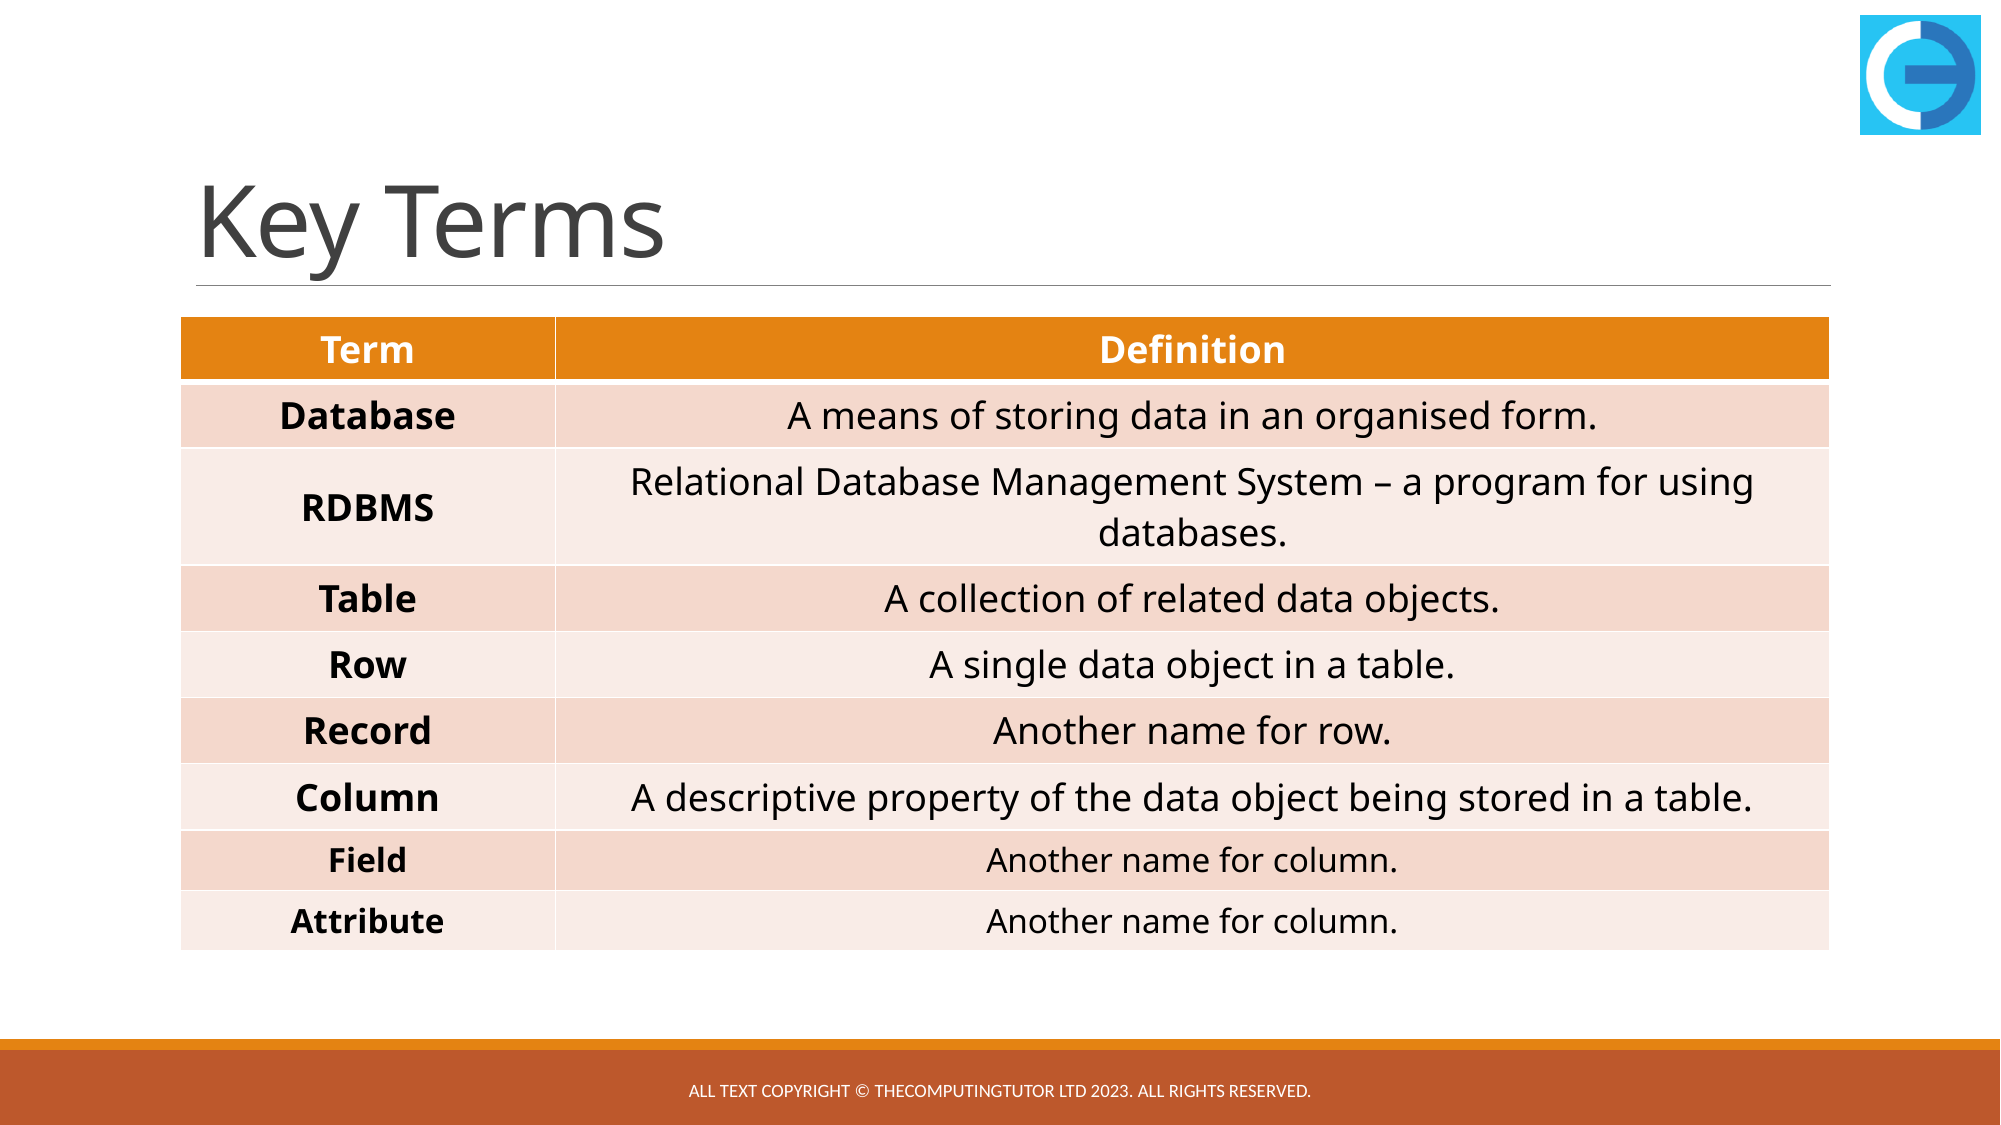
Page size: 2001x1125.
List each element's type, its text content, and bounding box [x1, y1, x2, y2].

picture [1860, 15, 1981, 135]
table_cell Another name for row. [556, 698, 1829, 763]
table_header Term [181, 317, 555, 379]
table_cell Another name for column. [556, 891, 1829, 950]
table_header Definition [556, 317, 1829, 379]
table_cell A single data object in a table. [556, 632, 1829, 697]
table_cell Row [181, 632, 555, 697]
table_cell Column [181, 764, 555, 829]
table_cell Another name for column. [556, 831, 1829, 890]
table_cell Field [181, 831, 555, 890]
table_cell A collection of related data objects. [556, 566, 1829, 631]
table_cell Table [181, 566, 555, 631]
table_cell Database [181, 385, 555, 447]
footer All text copyright © TheComputingTutor Ltd 2023. All rights Reserved. [604, 1059, 1396, 1120]
table_cell Record [181, 698, 555, 763]
table_cell Relational Database Management System – a program for using databases. [556, 449, 1829, 564]
table_cell A means of storing data in an organised form. [556, 385, 1829, 447]
table_cell RDBMS [181, 449, 555, 564]
table_cell Attribute [181, 891, 555, 950]
table_cell A descriptive property of the data object being stored in a table. [556, 764, 1829, 829]
title Key Terms [180, 47, 1830, 285]
